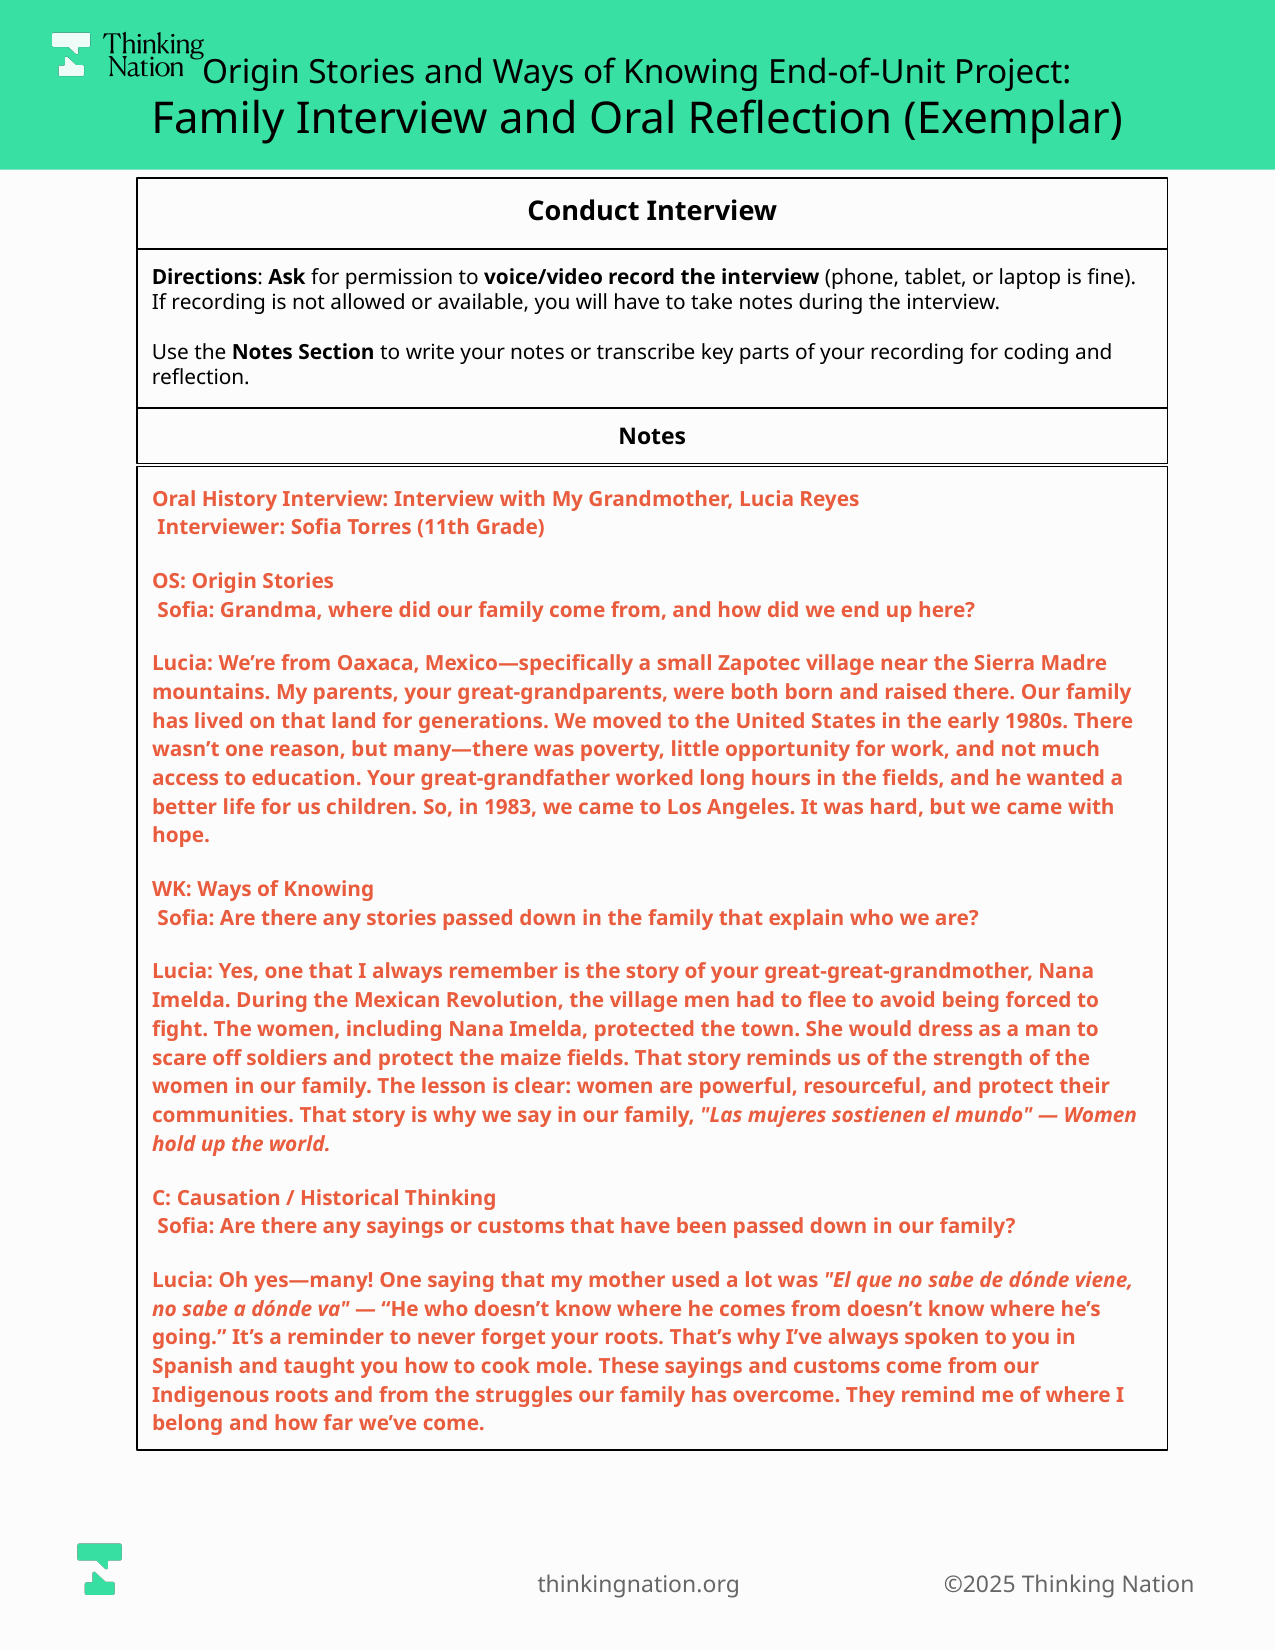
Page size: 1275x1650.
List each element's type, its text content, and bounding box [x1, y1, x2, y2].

text_box thinkingnation.org [488, 1553, 790, 1605]
picture [35, 17, 210, 91]
picture [63, 1533, 135, 1605]
text_box ©2025 Thinking Nation [909, 1553, 1211, 1605]
text_box Notes [137, 408, 1168, 464]
text_box Directions: Ask for permission to voice/video record the interview (phone, tablet, or laptop is fine). If recording is not allowed or available, you will have to take notes during the interview. Use the Notes Section to write your notes or transcribe key parts of your recording for coding and reflection. [136, 248, 1168, 409]
text_box Oral History Interview: Interview with My Grandmother, Lucia Reyes Interviewer: Sofia Torres (11th Grade) OS: Origin Stories Sofia: Grandma, where did our family come from, and how did we end up here? Lucia: We’re from Oaxaca, Mexico—specifically a small Zapotec village near the Sierra Madre mountains. My parents, your great-grandparents, were both born and raised there. Our family has lived on that land for generations. We moved to the United States in the early 1980s. There wasn’t one reason, but many—there was poverty, little opportunity for work, and not much access to education. Your great-grandfather worked long hours in the fields, and he wanted a better life for us children. So, in 1983, we came to Los Angeles. It was hard, but we came with hope. WK: Ways of Knowing Sofia: Are there any stories passed down in the family that explain who we are? Lucia: Yes, one that I always remember is the story of your great-great-grandmother, Nana Imelda. During the Mexican Revolution, the village men had to flee to avoid being forced to fight. The women, including Nana Imelda, protected the town. She would dress as a man to scare off soldiers and protect the maize fields. That story reminds us of the strength of the women in our family. The lesson is clear: women are powerful, resourceful, and protect their communities. That story is why we say in our family, "Las mujeres sostienen el mundo" — Women hold up the world. C: Causation / Historical Thinking Sofia: Are there any sayings or customs that have been passed down in our family? Lucia: Oh yes—many! One saying that my mother used a lot was "El que no sabe de dónde viene, no sabe a dónde va" — “He who doesn’t know where he comes from doesn’t know where he’s going.” It’s a reminder to never forget your roots. That’s why I’ve always spoken to you in Spanish and taught you how to cook mole. These sayings and customs come from our Indigenous roots and from the struggles our family has overcome. They remind me of where I belong and how far we’ve come. [137, 466, 1168, 1450]
text_box Origin Stories and Ways of Knowing End-of-Unit Project: Family Interview and Oral Reflection (Exemplar) [0, 0, 1275, 170]
text_box Conduct Interview [136, 178, 1168, 248]
